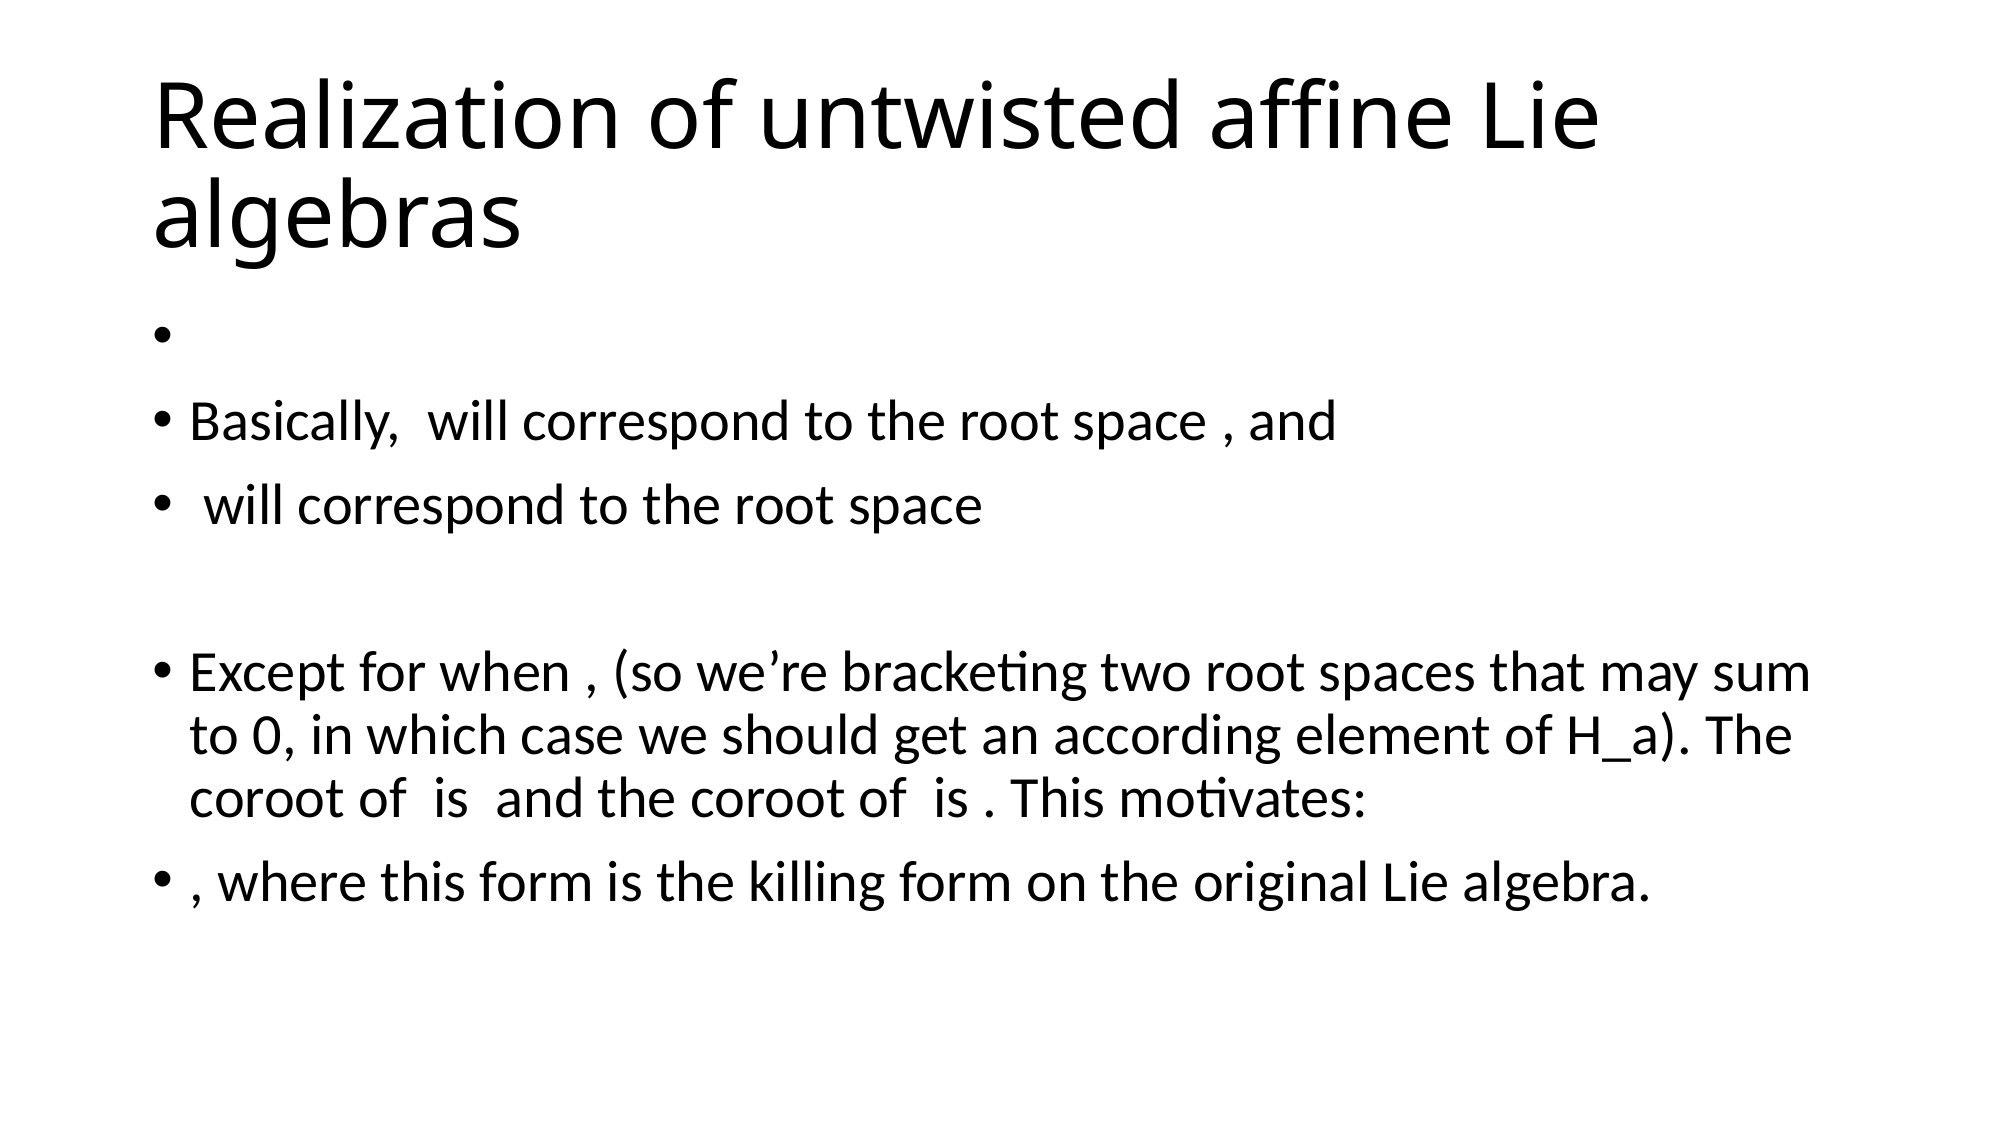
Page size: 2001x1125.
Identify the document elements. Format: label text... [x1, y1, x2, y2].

title Realization of untwisted affine Lie algebras [137, 59, 1863, 278]
